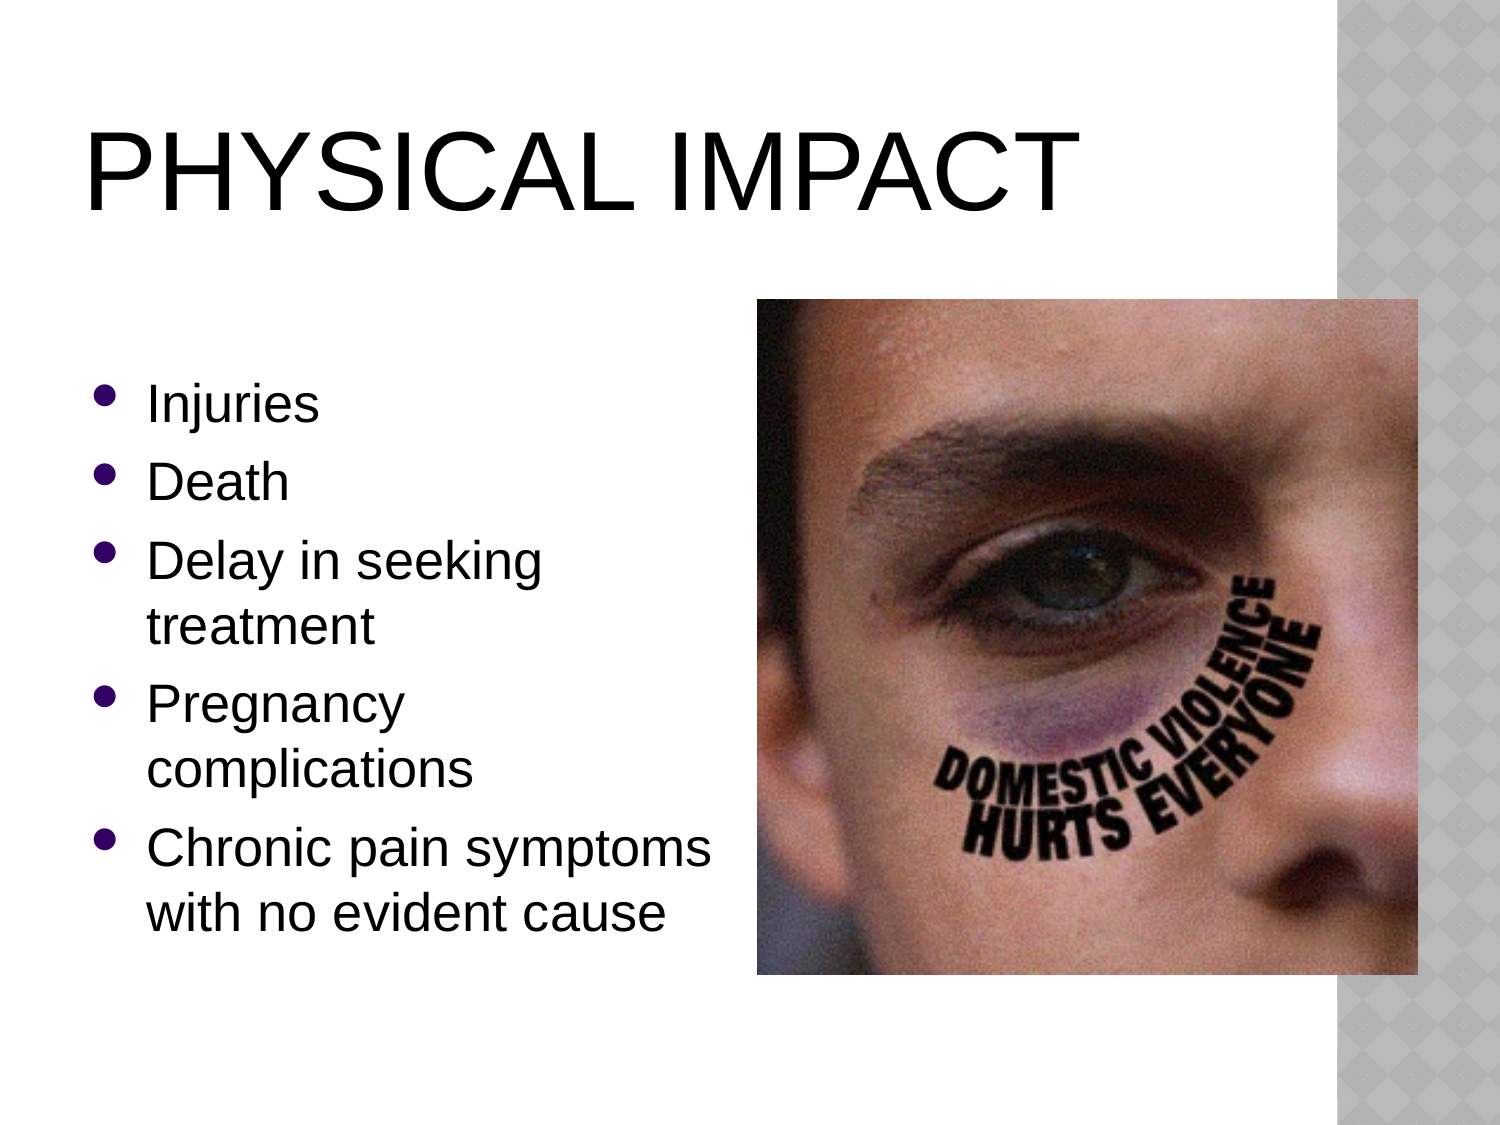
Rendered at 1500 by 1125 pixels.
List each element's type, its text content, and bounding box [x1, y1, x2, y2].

title Physical Impact [75, 20, 1313, 233]
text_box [756, 299, 1419, 976]
list Injuries Death Delay in seeking treatment Pregnancy complications Chronic pain symptoms with no evident cause [75, 282, 738, 1006]
